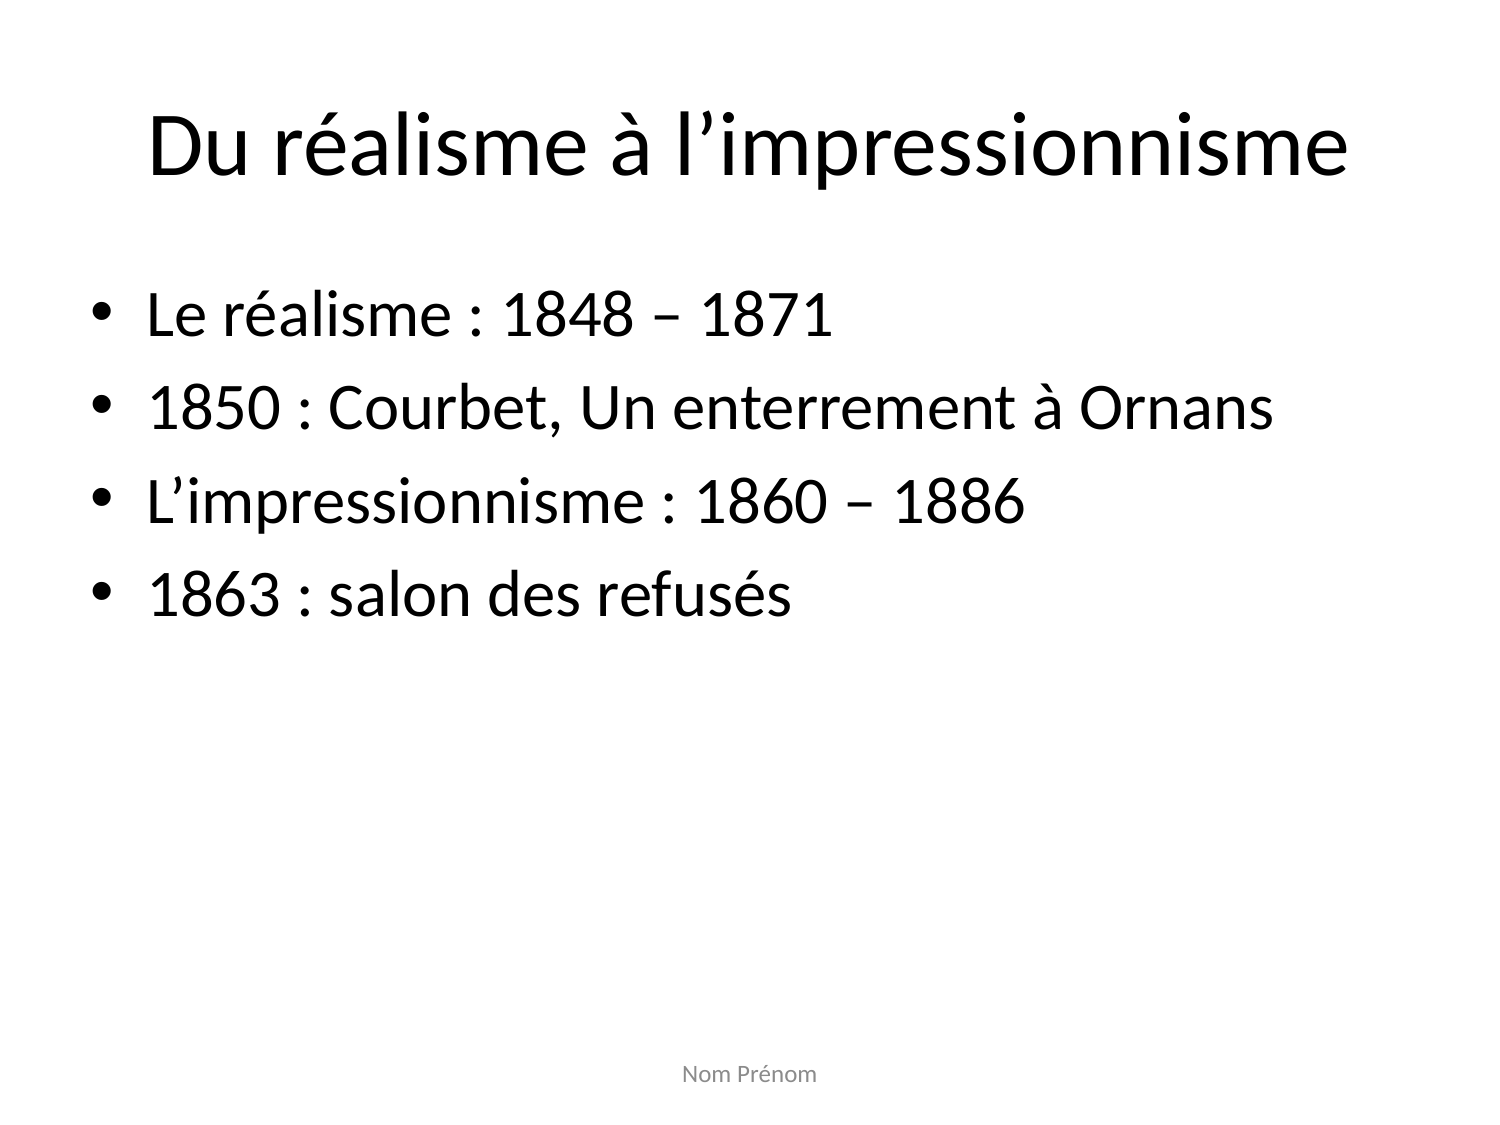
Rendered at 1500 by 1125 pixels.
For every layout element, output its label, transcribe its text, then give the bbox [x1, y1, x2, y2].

footer Nom Prénom [512, 1042, 988, 1103]
list Le réalisme : 1848 – 1871 1850 : Courbet, Un enterrement à Ornans L’impressionnisme : 1860 – 1886 1863 : salon des refusés [75, 262, 1425, 1005]
title Du réalisme à l’impressionnisme [75, 45, 1425, 233]
